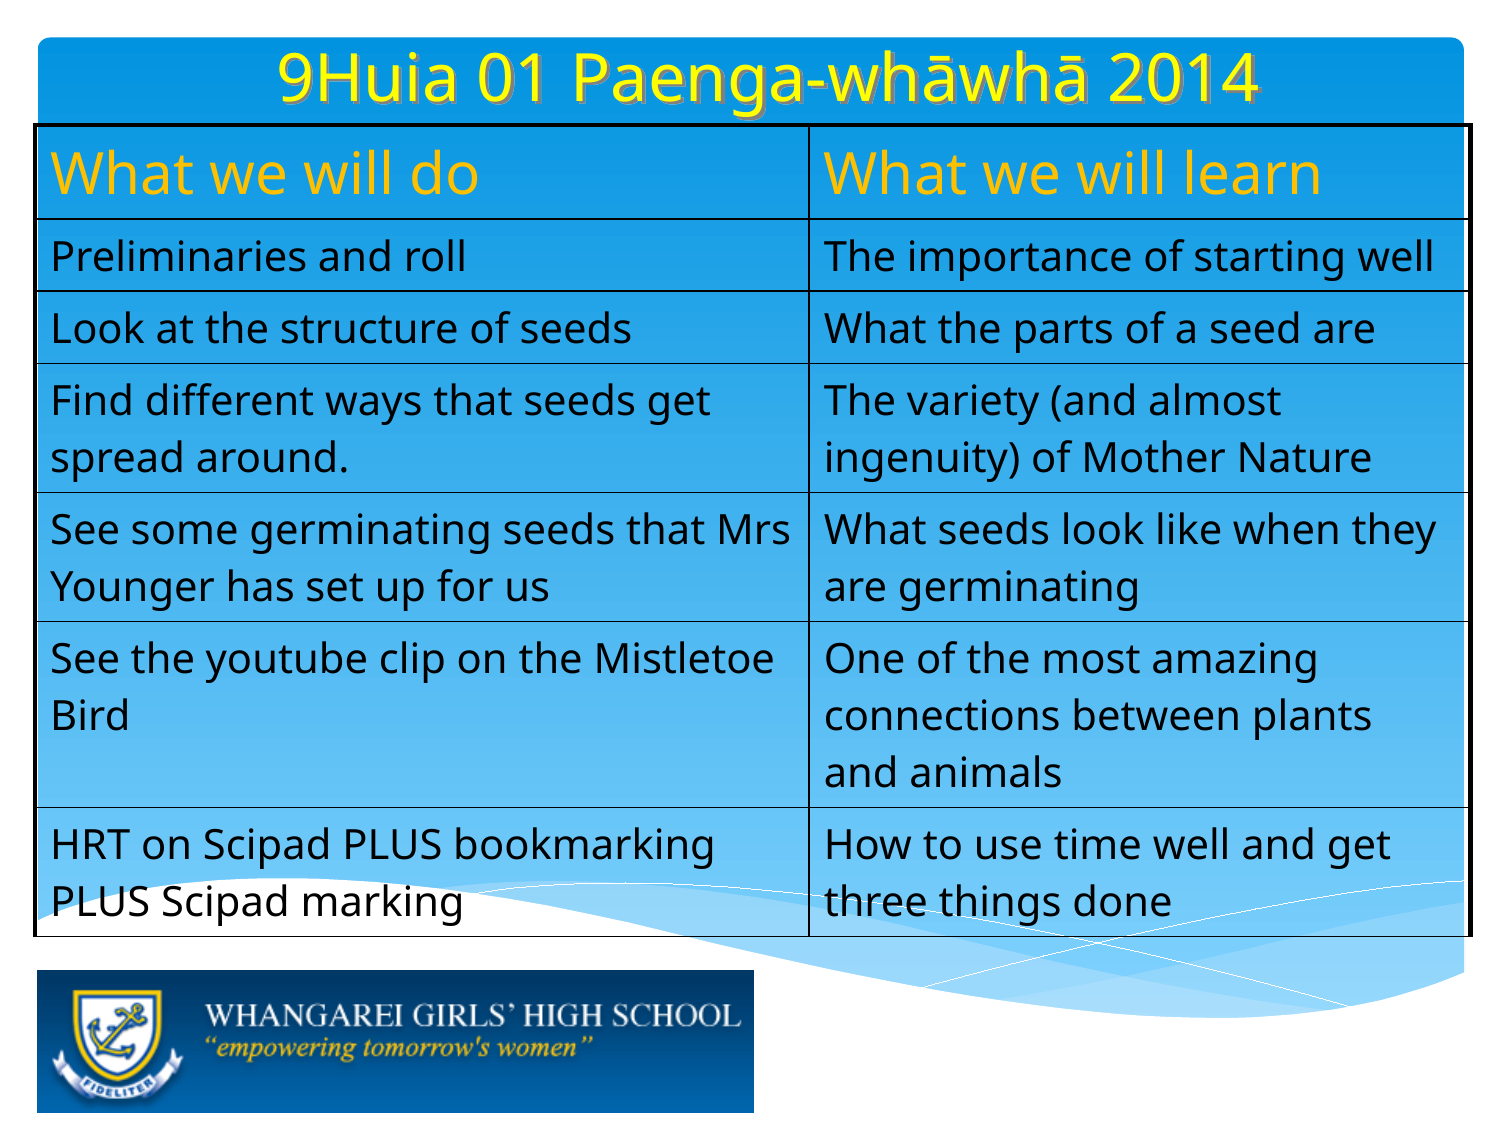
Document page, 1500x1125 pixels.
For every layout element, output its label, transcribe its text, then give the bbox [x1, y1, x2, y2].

table_cell Preliminaries and roll [37, 220, 808, 290]
text_box 9Huia 01 Paenga-whāwhā 2014 [162, 24, 1375, 123]
table_cell See some germinating seeds that Mrs Younger has set up for us [37, 493, 808, 621]
table_cell The importance of starting well [810, 220, 1468, 290]
table_cell What seeds look like when they are germinating [810, 493, 1468, 621]
table_cell Find different ways that seeds get spread around. [37, 364, 808, 492]
table_cell See the youtube clip on the Mistletoe Bird [37, 622, 808, 807]
table_cell The variety (and almost ingenuity) of Mother Nature [810, 364, 1468, 492]
table_cell How to use time well and get three things done [810, 808, 1468, 936]
table_cell Look at the structure of seeds [37, 292, 808, 363]
table_cell What the parts of a seed are [810, 292, 1468, 363]
table_cell One of the most amazing connections between plants and animals [810, 622, 1468, 807]
table_header What we will learn [810, 127, 1468, 218]
picture [37, 970, 754, 1113]
table_cell HRT on Scipad PLUS bookmarking PLUS Scipad marking [37, 808, 808, 936]
table_header What we will do [37, 127, 808, 218]
